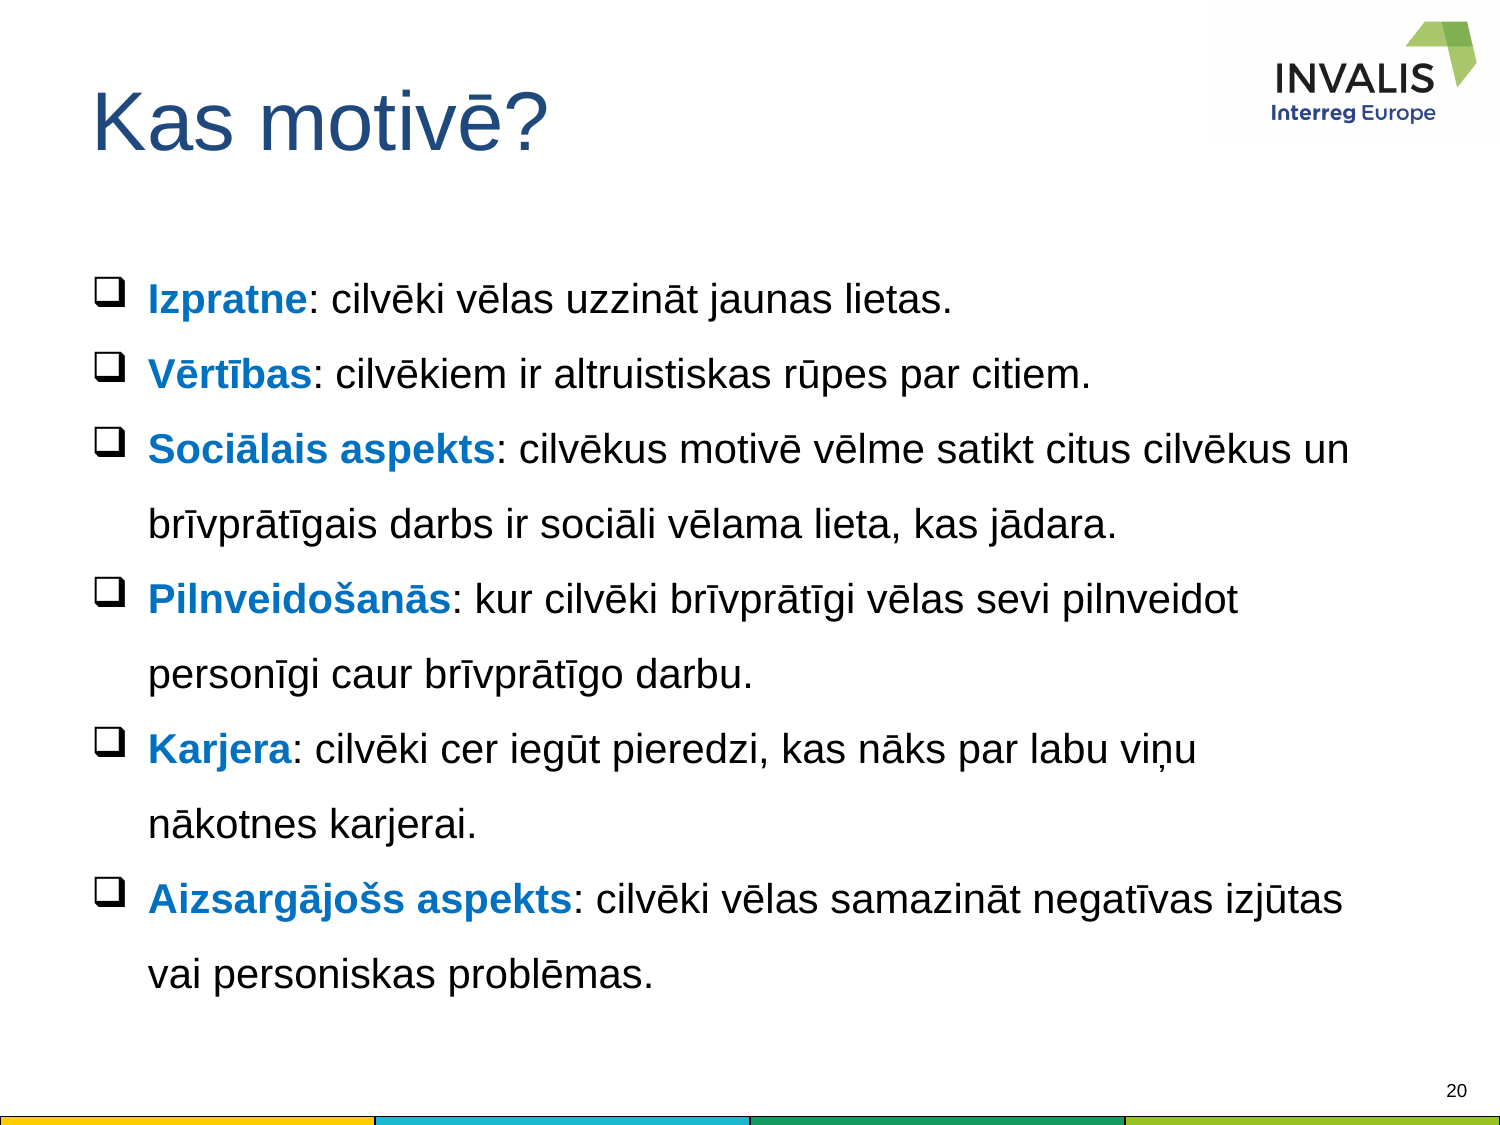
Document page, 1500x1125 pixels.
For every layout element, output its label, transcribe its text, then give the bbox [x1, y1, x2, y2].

title Kas motivē? [76, 70, 1427, 163]
picture [1208, 0, 1500, 146]
text_box Izpratne: cilvēki vēlas uzzināt jaunas lietas. Vērtības: cilvēkiem ir altruistiskas rūpes par citiem. Sociālais aspekts: cilvēkus motivē vēlme satikt citus cilvēkus un brīvprātīgais darbs ir sociāli vēlama lieta, kas jādara. Pilnveidošanās: kur cilvēki brīvprātīgi vēlas sevi pilnveidot personīgi caur brīvprātīgo darbu. Karjera: cilvēki cer iegūt pieredzi, kas nāks par labu viņu nākotnes karjerai. Aizsargājošs aspekts: cilvēki vēlas samazināt negatīvas izjūtas vai personiskas problēmas. [76, 239, 1382, 1005]
